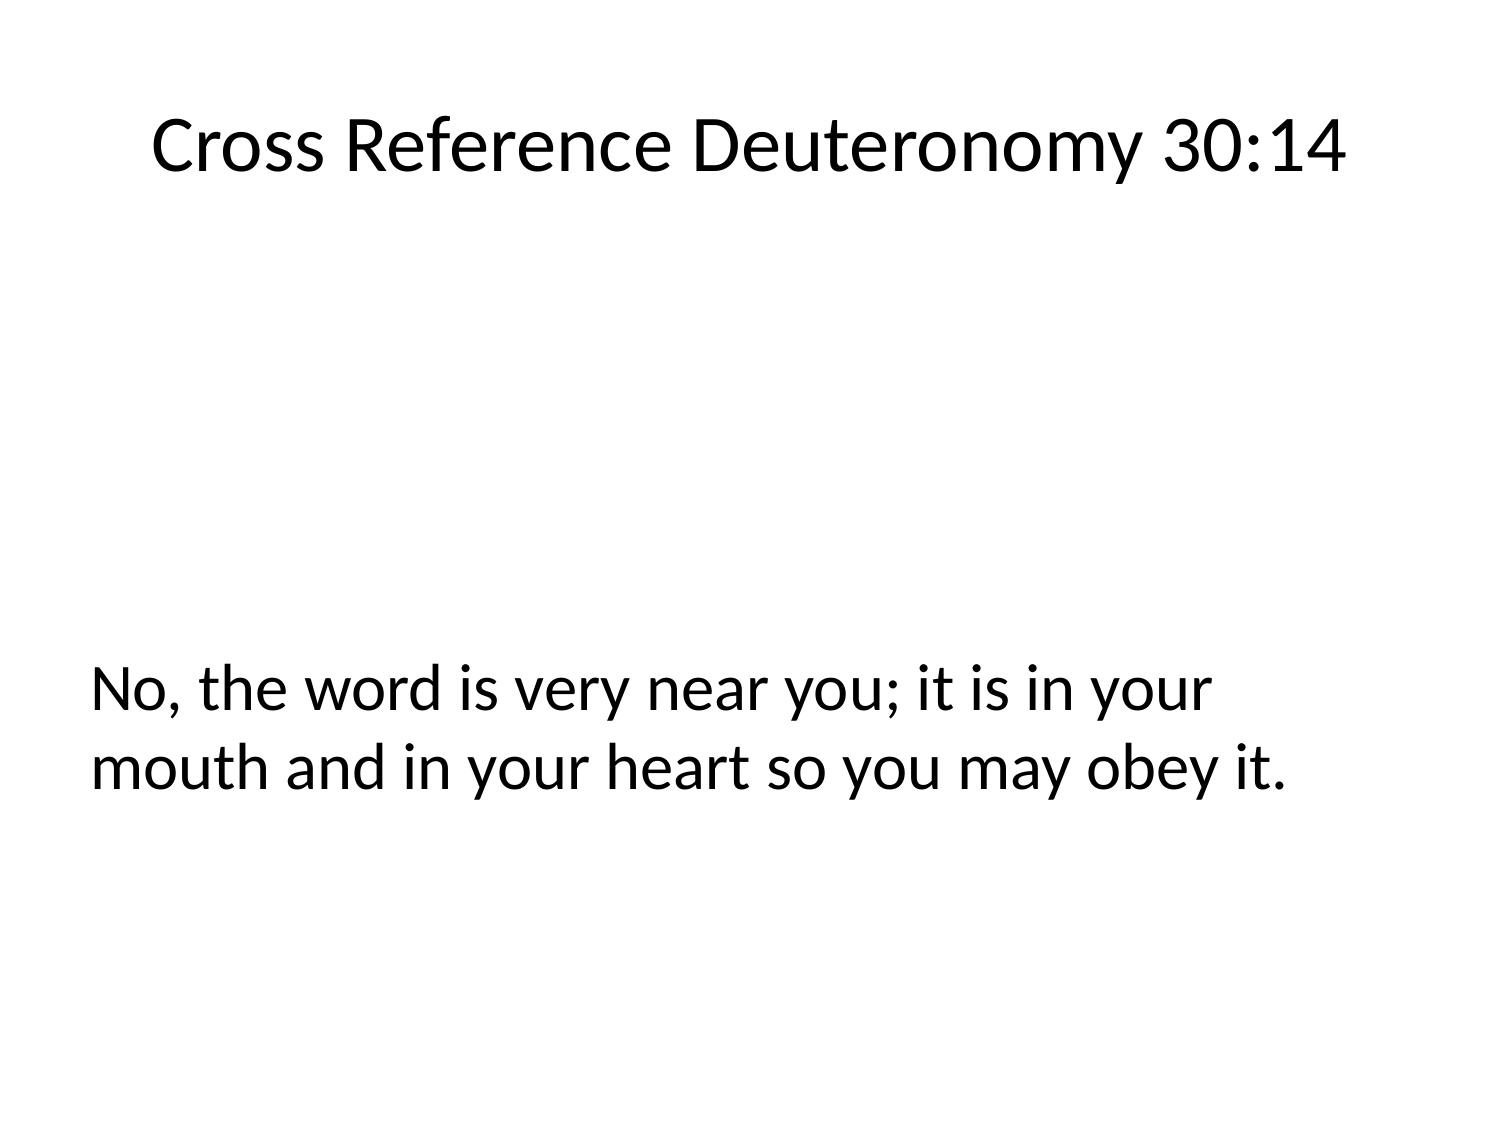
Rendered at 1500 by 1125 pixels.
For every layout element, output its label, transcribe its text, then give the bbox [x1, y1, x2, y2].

title Cross Reference Deuteronomy 30:14 [75, 45, 1425, 233]
list No, the word is very near you; it is in your mouth and in your heart so you may obey it. [75, 262, 1425, 1005]
